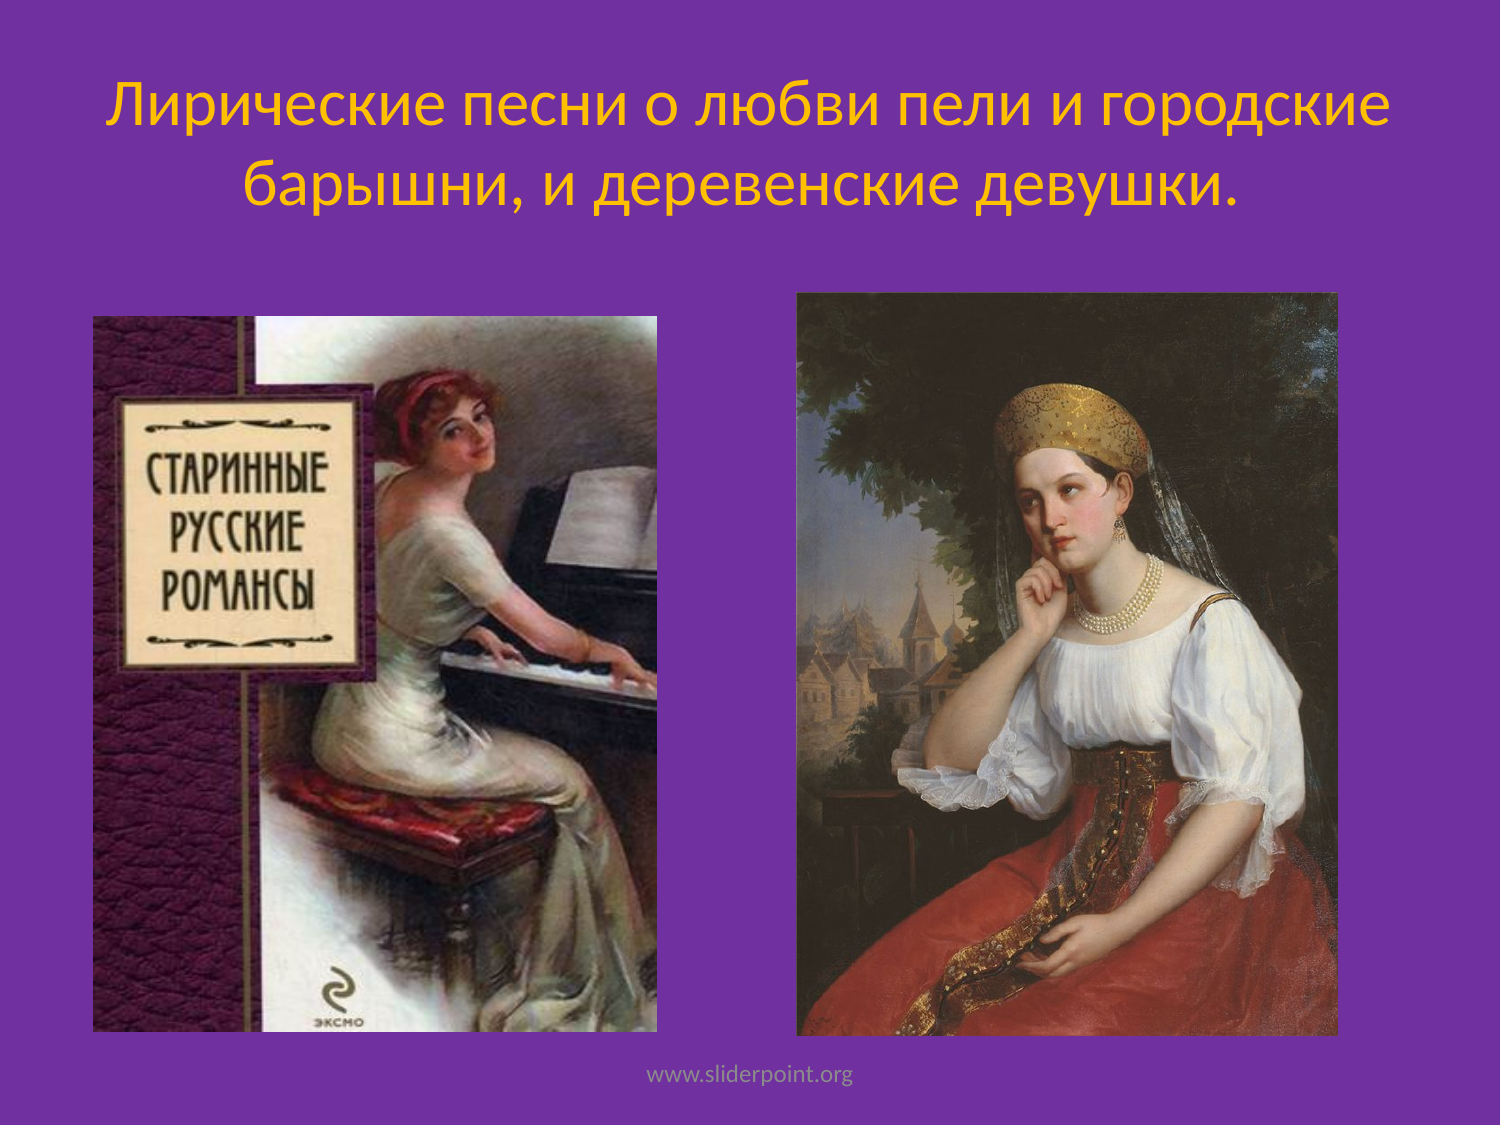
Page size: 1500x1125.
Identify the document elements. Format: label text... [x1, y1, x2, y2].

picture [93, 316, 657, 1032]
title Лирические песни о любви пели и городские барышни, и деревенские девушки. [75, 45, 1425, 233]
footer www.sliderpoint.org [512, 1042, 988, 1103]
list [796, 292, 1338, 1036]
